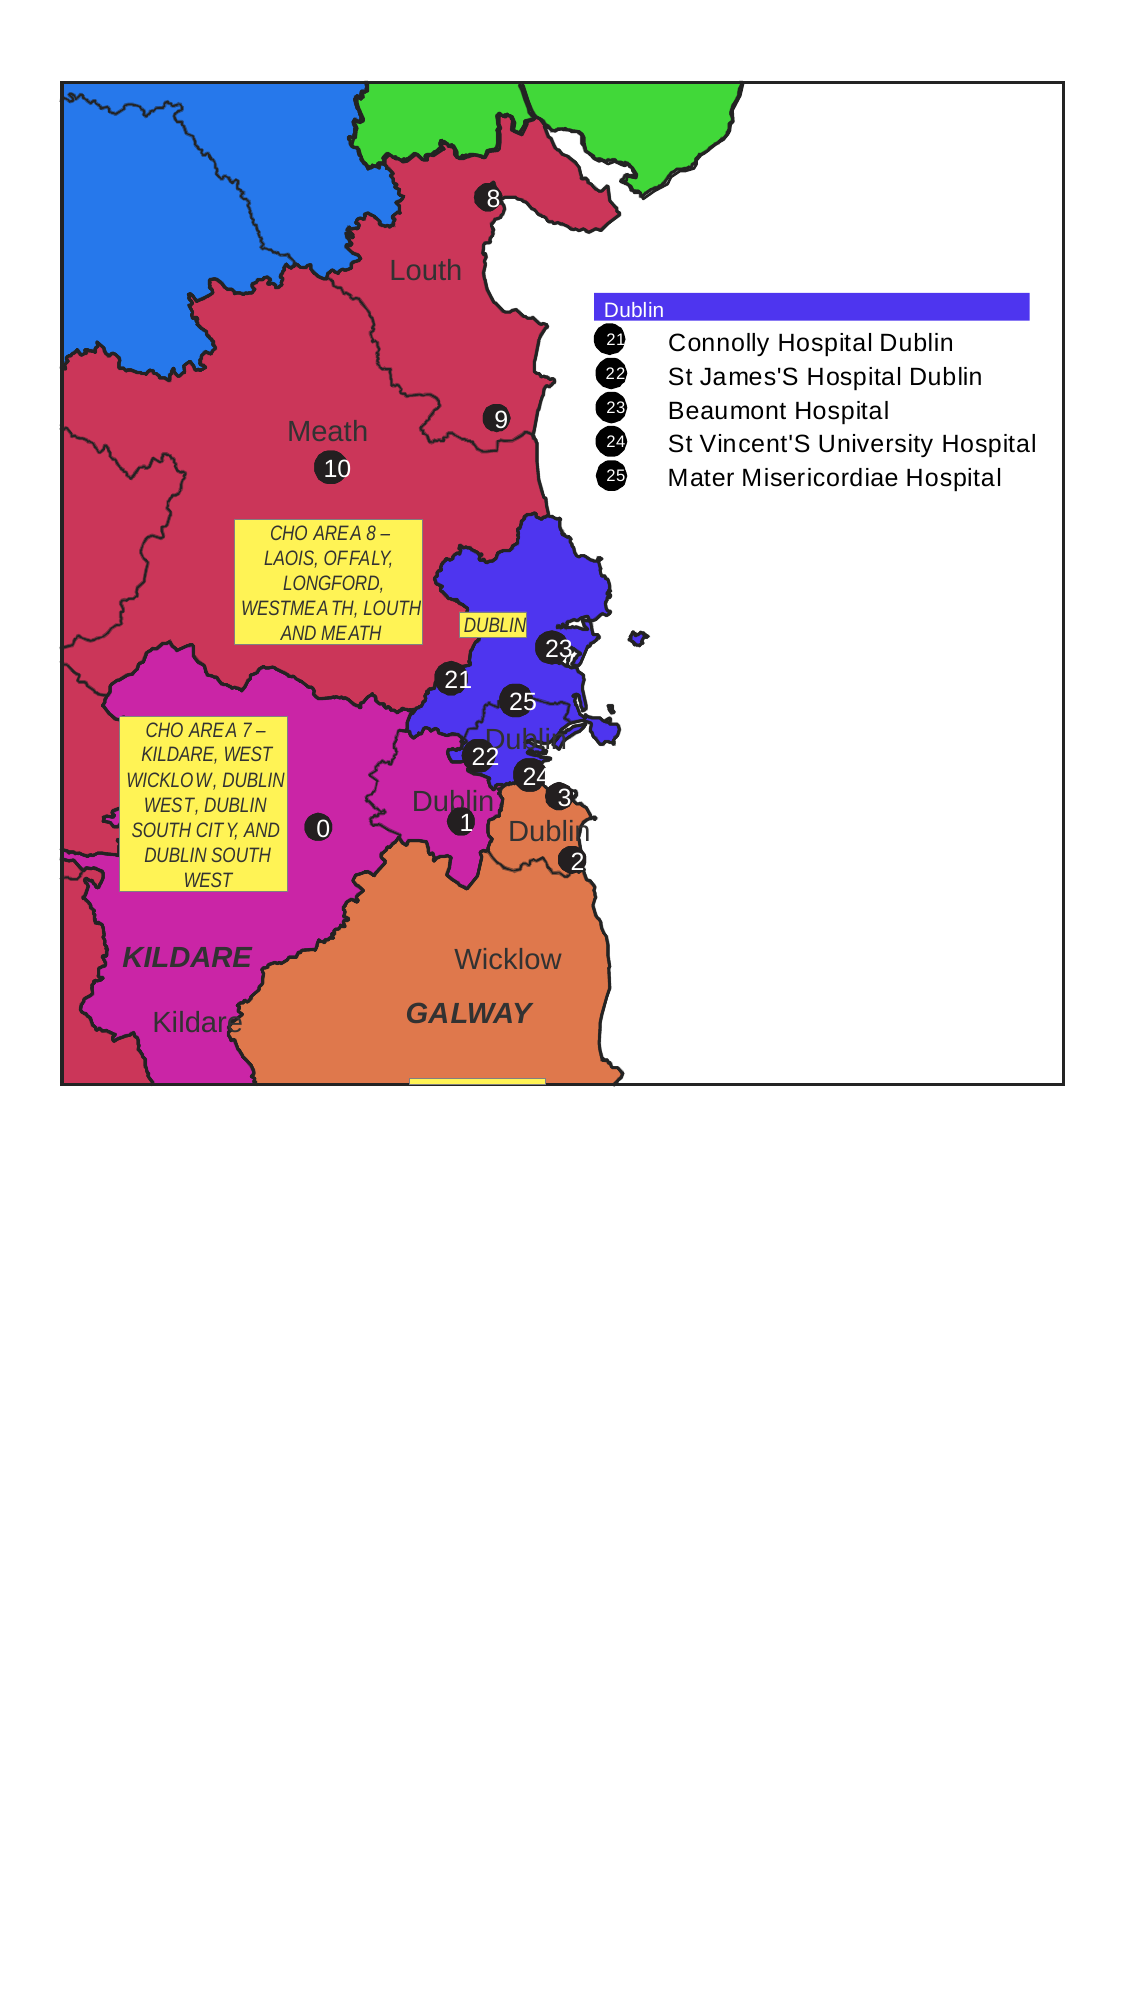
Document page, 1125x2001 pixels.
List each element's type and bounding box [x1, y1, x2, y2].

text_box [61, 80, 1065, 1085]
text_box [58, 116, 622, 1087]
